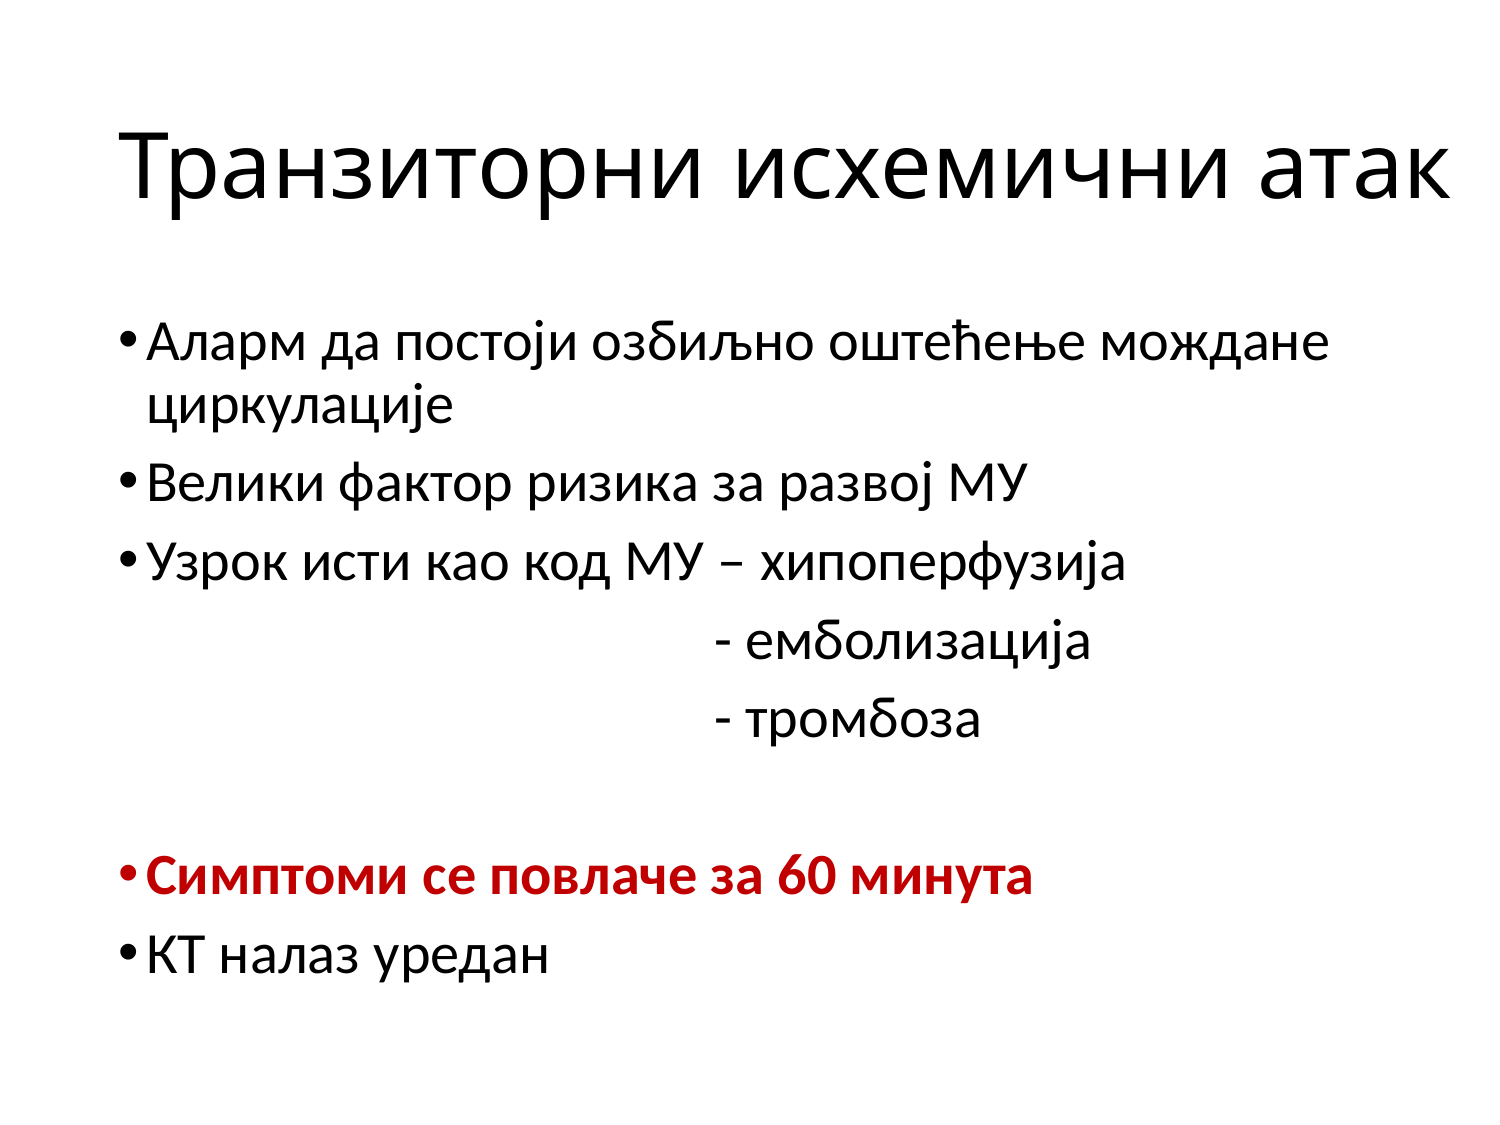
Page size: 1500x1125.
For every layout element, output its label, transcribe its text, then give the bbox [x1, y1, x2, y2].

title Транзиторни исхемични атак [103, 59, 1483, 278]
list Аларм да постоји озбиљно оштећење мождане циркулације Велики фактор ризика за развој МУ Узрок исти као код МУ – хипоперфузија - емболизација - тромбоза Симптоми се повлаче за 60 минута КТ налаз уредан [103, 302, 1417, 930]
